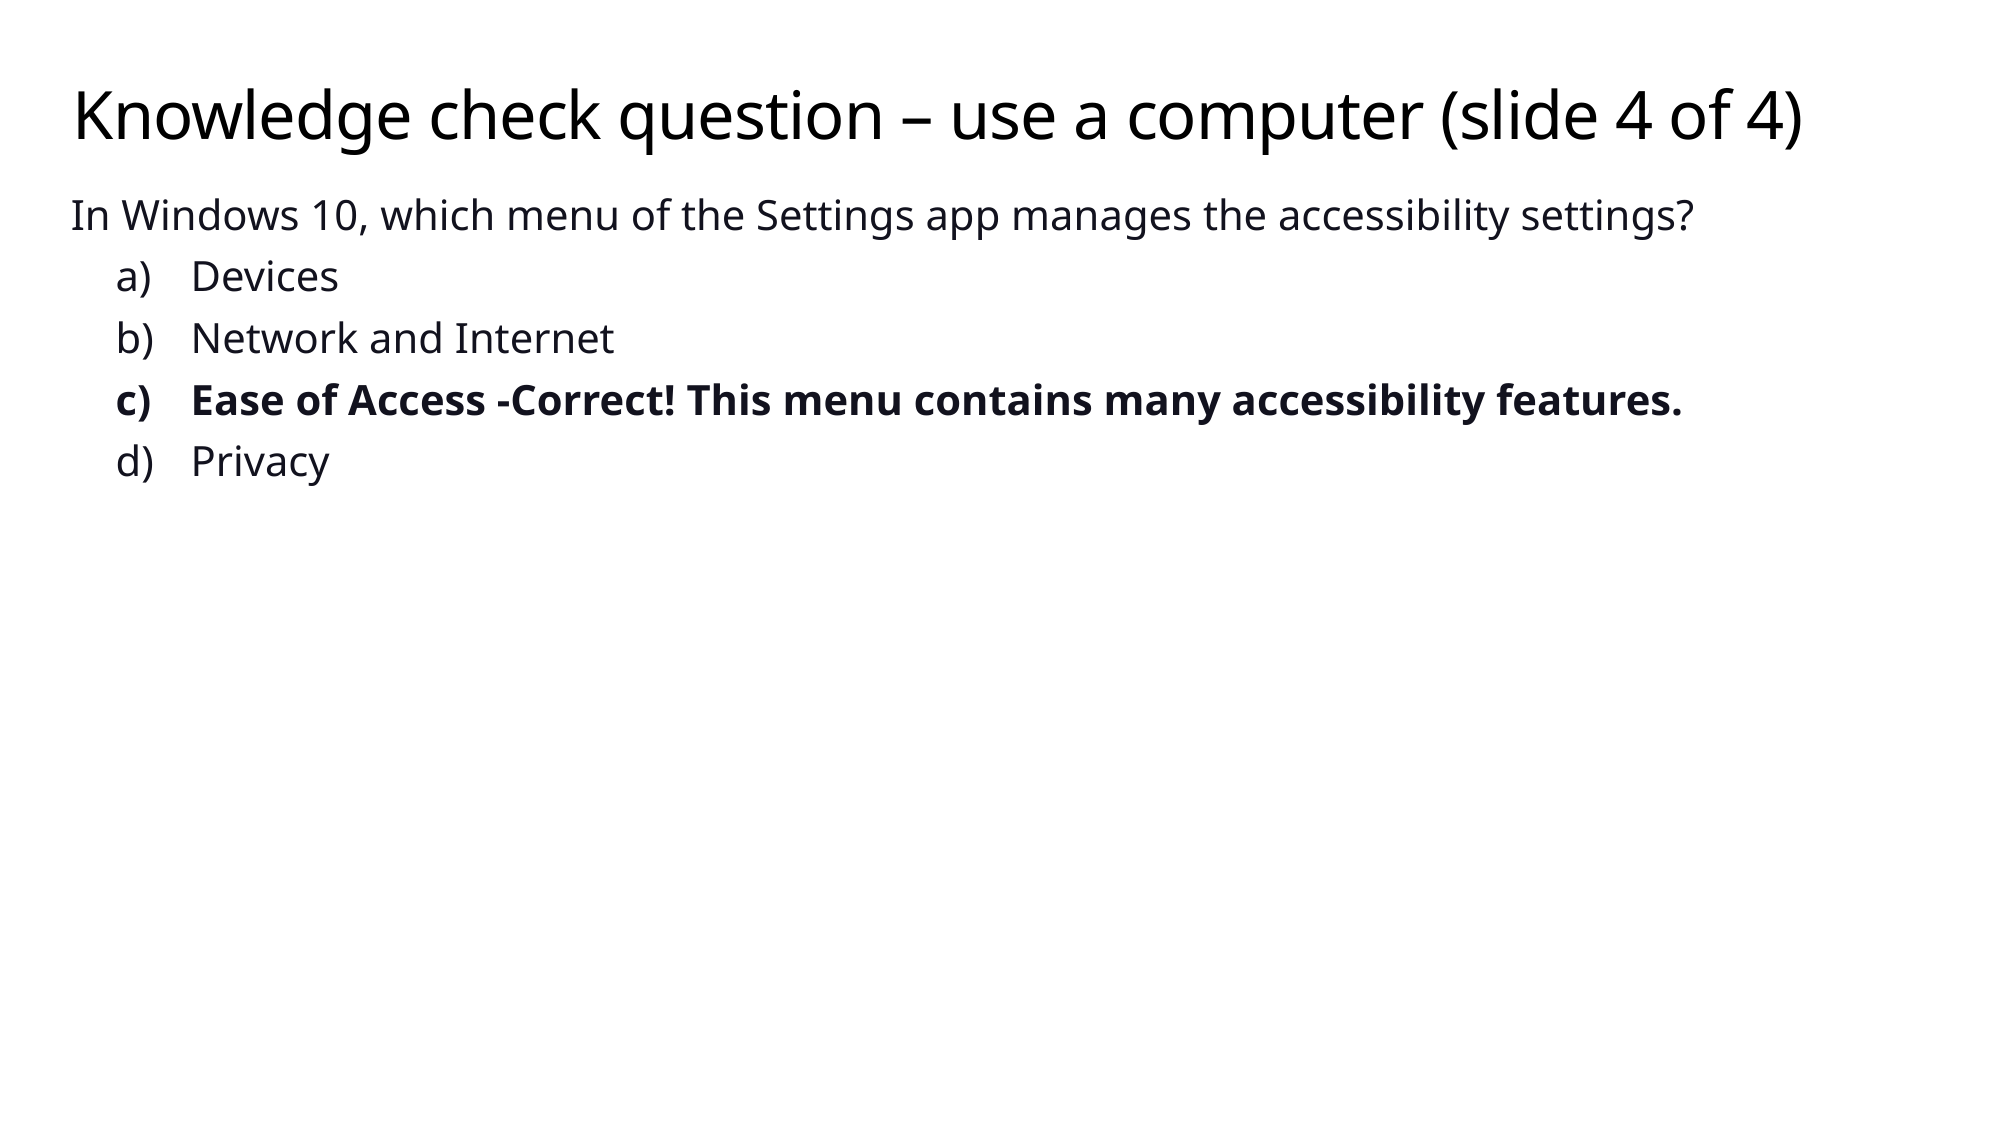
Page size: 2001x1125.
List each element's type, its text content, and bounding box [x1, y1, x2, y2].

list In Windows 10, which menu of the Settings app manages the accessibility settings? Devices Network and Internet Ease of Access -Correct! This menu contains many accessibility features. Privacy [70, 194, 1936, 1067]
title Knowledge check question – use a computer (slide 4 of 4) [72, 72, 1934, 144]
